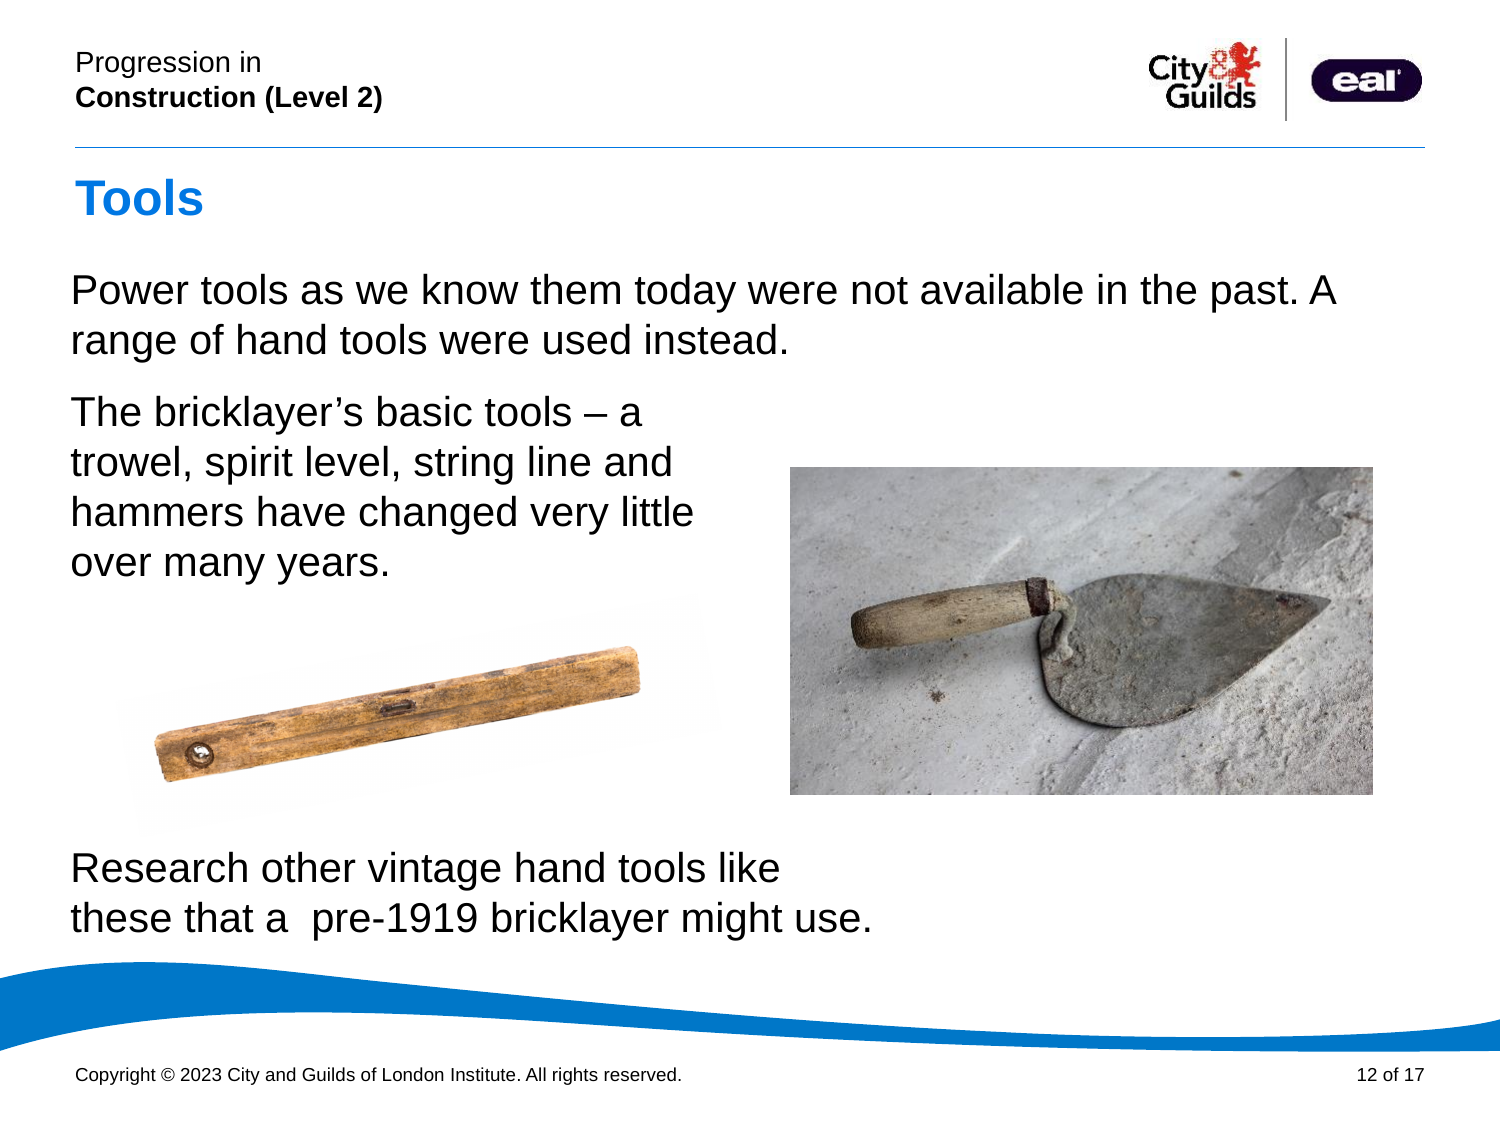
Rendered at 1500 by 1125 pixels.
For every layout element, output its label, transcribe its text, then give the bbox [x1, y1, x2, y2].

text_box Power tools as we know them today were not available in the past. A range of hand tools were used instead. [55, 255, 1424, 371]
title Tools [74, 165, 1426, 229]
picture [116, 594, 721, 836]
text_box The bricklayer’s basic tools – a trowel, spirit level, string line and hammers have changed very little over many years. [55, 377, 715, 592]
picture [1149, 38, 1422, 121]
picture [790, 467, 1373, 795]
text_box Research other vintage hand tools like these that a pre-1919 bricklayer might use. [55, 833, 904, 949]
